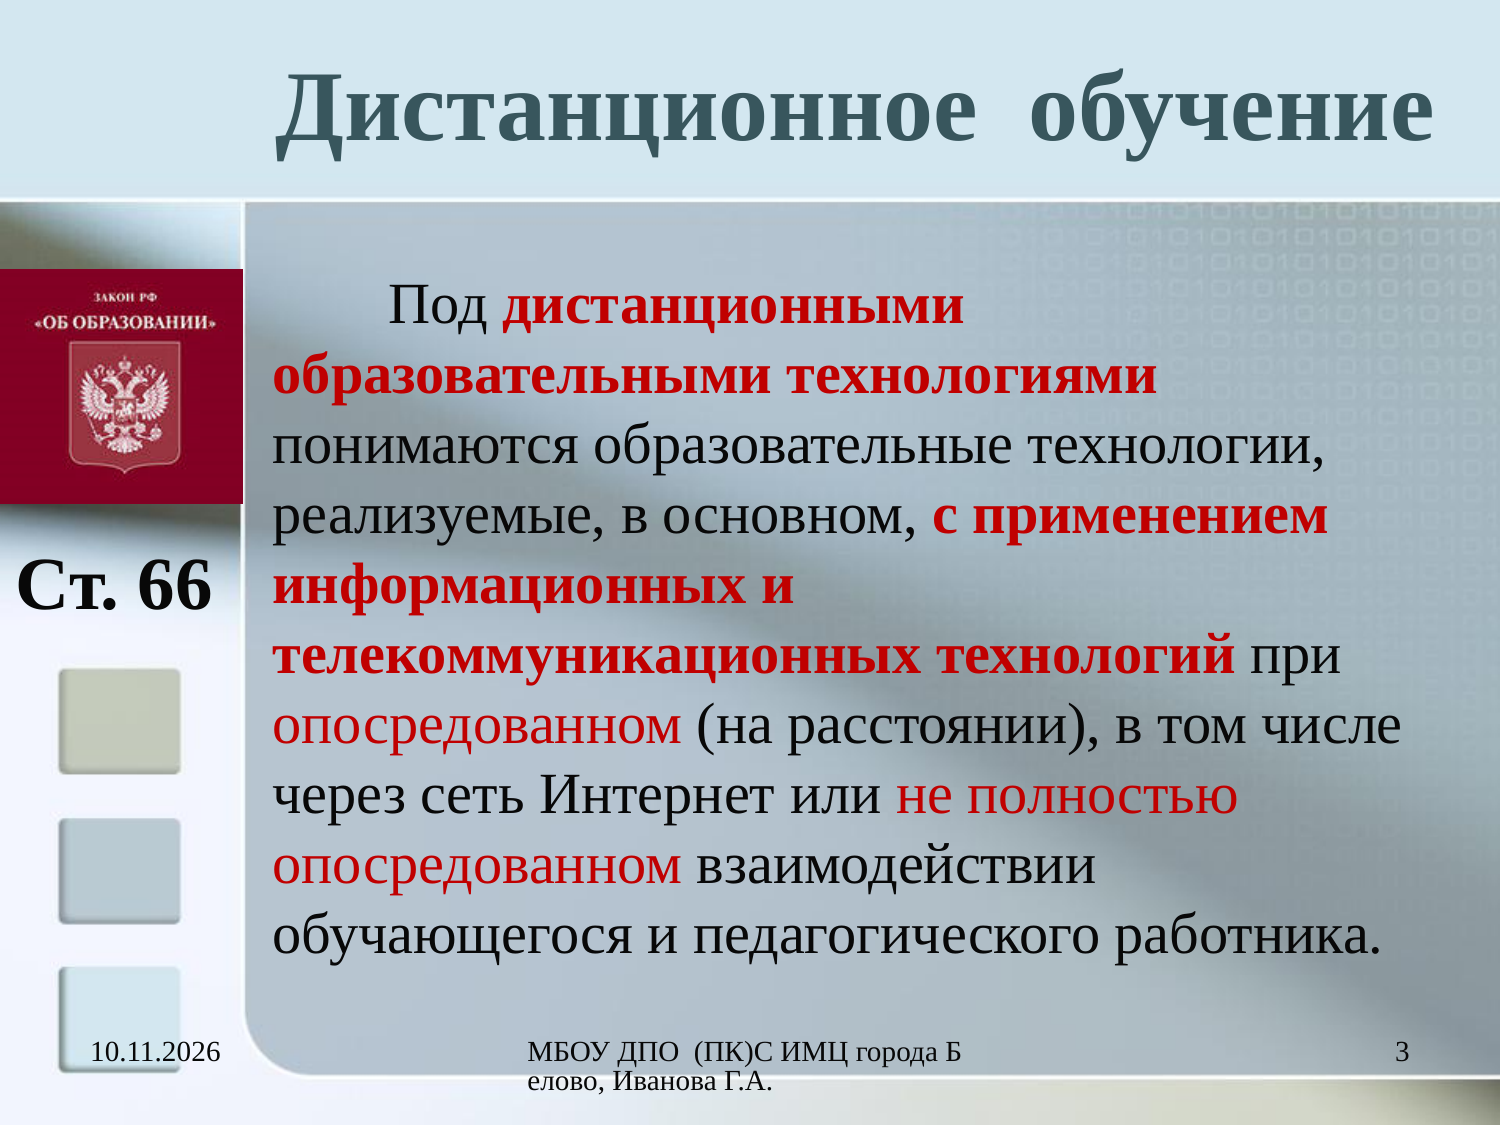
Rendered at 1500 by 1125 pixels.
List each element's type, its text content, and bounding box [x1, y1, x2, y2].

slide_number 3 [1074, 1024, 1426, 1103]
picture [0, 0, 1500, 1125]
title Дистанционное обучение [249, 12, 1462, 188]
text_box Под дистанционными образовательными технологиями понимаются образовательные технологии, реализуемые, в основном, с применением информационных и телекоммуникационных технологий при опосредованном (на расстоянии), в том числе через сеть Интернет или не полностью опосредованном взаимодействии обучающегося и педагогического работника. [257, 257, 1465, 973]
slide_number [74, 1024, 426, 1103]
footer МБОУ ДПО (ПК)С ИМЦ города Белово, Иванова Г.А. [512, 1024, 988, 1103]
text_box Ст. 66 [1, 527, 228, 633]
